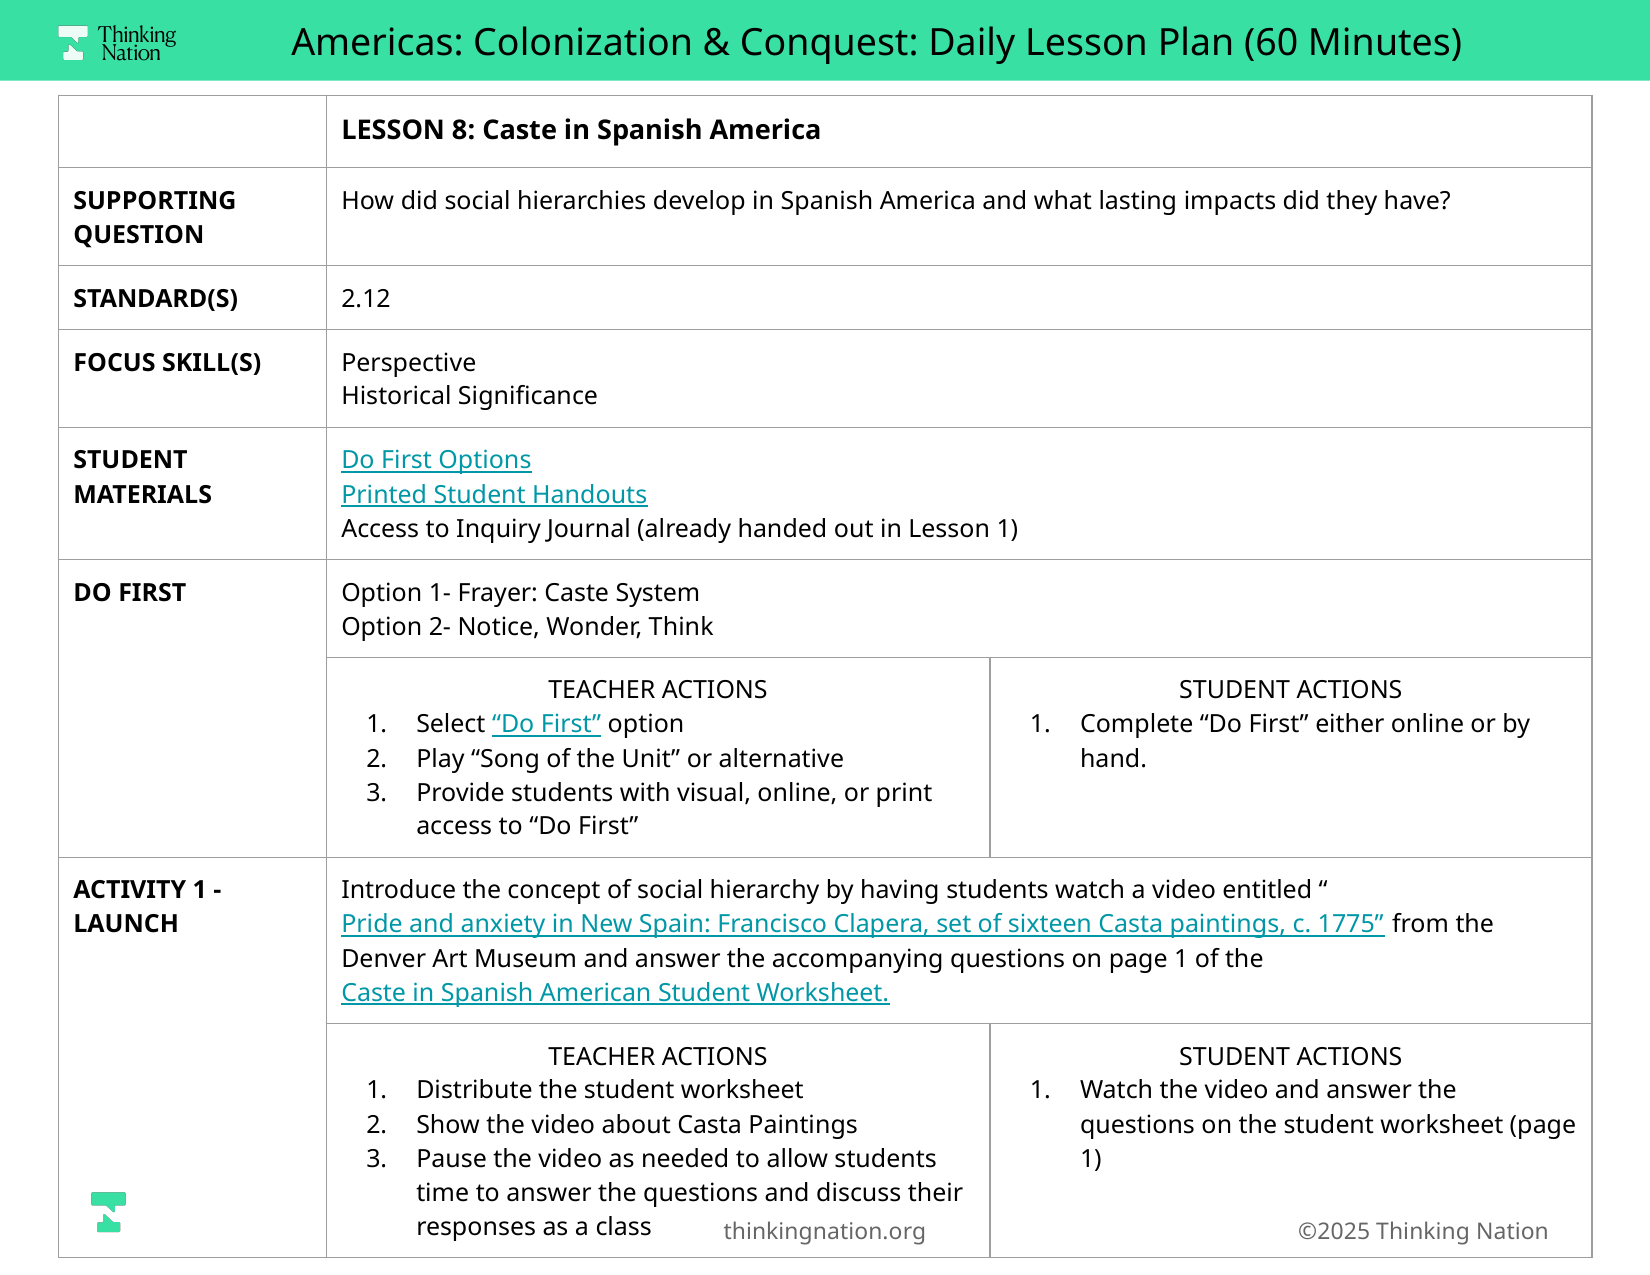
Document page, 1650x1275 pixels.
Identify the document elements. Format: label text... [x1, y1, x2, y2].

table_cell 2.12 [327, 266, 1591, 329]
table_cell STUDENT ACTIONS Complete “Do First” either online or by hand. [991, 658, 1591, 857]
table_header [59, 96, 326, 167]
table_cell STUDENT MATERIALS [59, 428, 326, 559]
table_cell STANDARD(S) [59, 266, 326, 329]
table_cell ACTIVITY 1 - LAUNCH [59, 858, 326, 1257]
table_cell Introduce the concept of social hierarchy by having students watch a video entitled “Pride and anxiety in New Spain: Francisco Clapera, set of sixteen Casta paintings, c. 1775” from the Denver Art Museum and answer the accompanying questions on page 1 of the Caste in Spanish American Student Worksheet. [327, 858, 1591, 1023]
table_cell Perspective Historical Significance [327, 330, 1591, 427]
table_cell FOCUS SKILL(S) [59, 330, 326, 427]
table_cell Option 1- Frayer: Caste System Option 2- Notice, Wonder, Think [327, 560, 1591, 657]
table_cell SUPPORTING QUESTION [59, 168, 326, 265]
table_header LESSON 8: Caste in Spanish America [327, 96, 1591, 167]
table_cell Do First Options Printed Student Handouts Access to Inquiry Journal (already handed out in Lesson 1) [327, 428, 1591, 559]
table_cell TEACHER ACTIONS Select “Do First” option Play “Song of the Unit” or alternative Provide students with visual, online, or print access to “Do First” [327, 658, 989, 857]
table_cell TEACHER ACTIONS Distribute the student worksheet Show the video about Casta Paintings Pause the video as needed to allow students time to answer the questions and discuss their responses as a class [327, 1024, 989, 1257]
table_cell How did social hierarchies develop in Spanish America and what lasting impacts did they have? [327, 168, 1591, 265]
text_box Americas: Colonization & Conquest: Daily Lesson Plan (60 Minutes) [0, 0, 1650, 81]
picture [45, 14, 180, 85]
picture [80, 1184, 136, 1240]
table_cell STUDENT ACTIONS Watch the video and answer the questions on the student worksheet (page 1) [991, 1024, 1591, 1257]
table_cell DO FIRST [59, 560, 326, 857]
